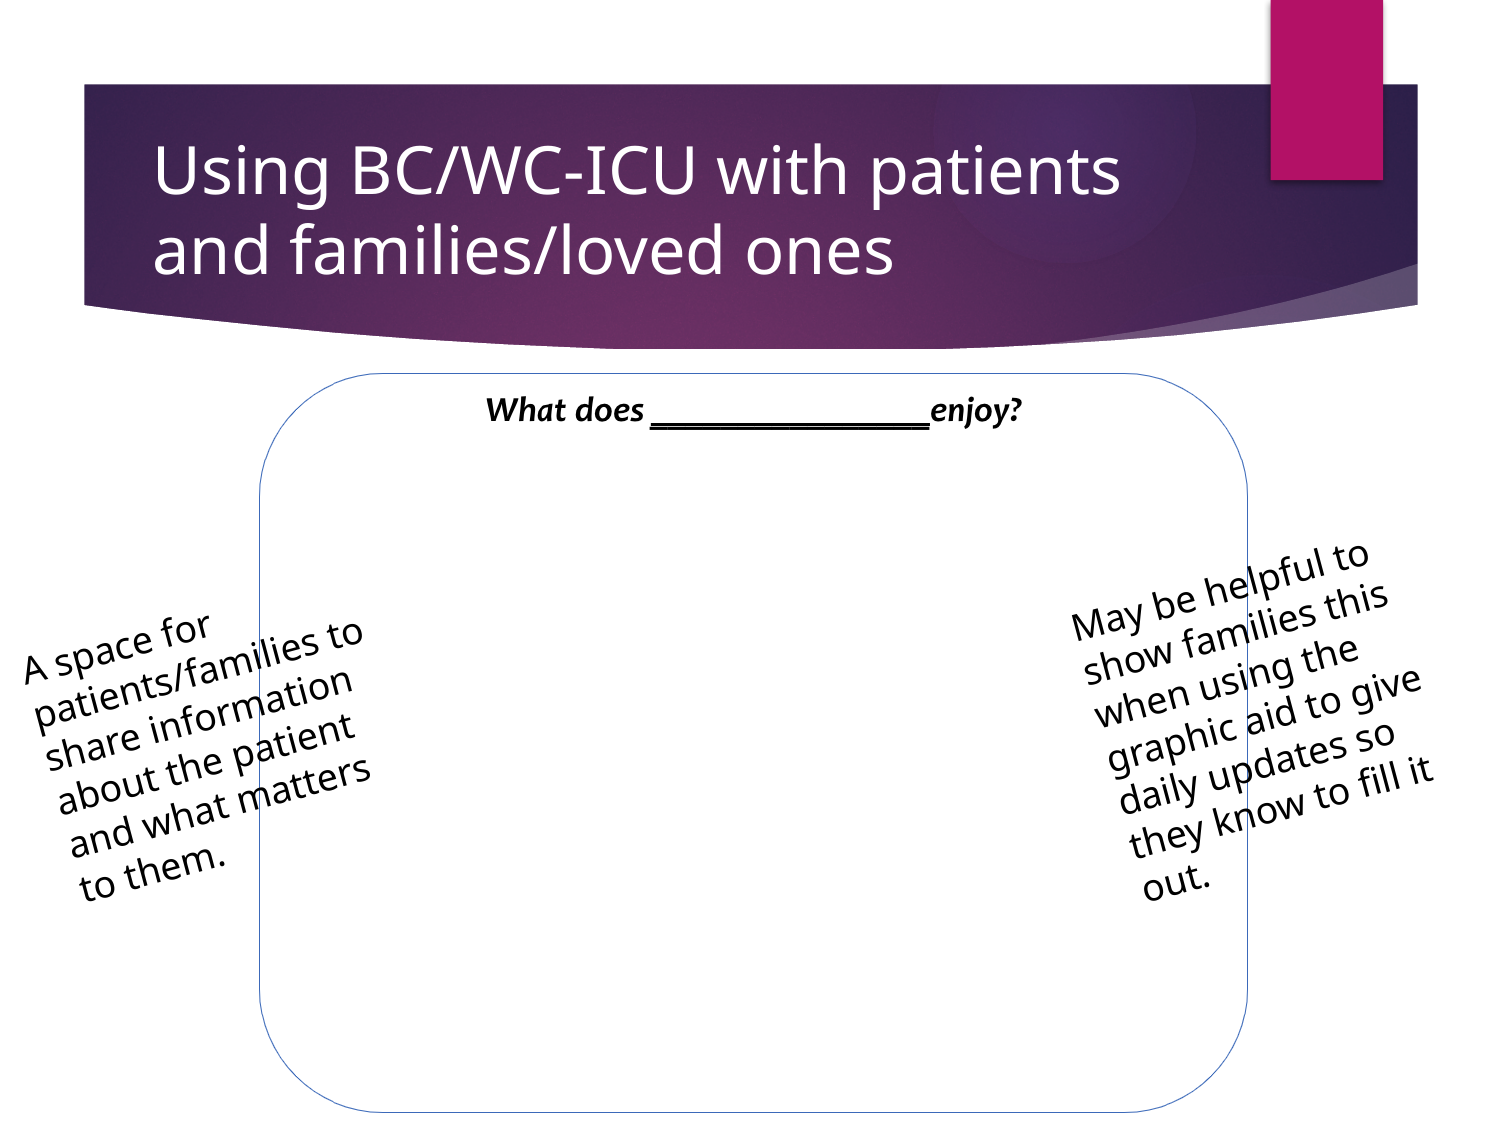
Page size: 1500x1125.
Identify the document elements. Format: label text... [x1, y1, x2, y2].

picture [229, 349, 1271, 1125]
text_box Using BC/WC-ICU with patients and families/loved ones [137, 149, 1179, 267]
text_box May be helpful to show families this when using the graphic aid to give daily updates so they know to fill it out. [1275, 505, 1499, 885]
text_box A space for patients/families to share information about the patient and what matters to them. [0, 586, 223, 922]
